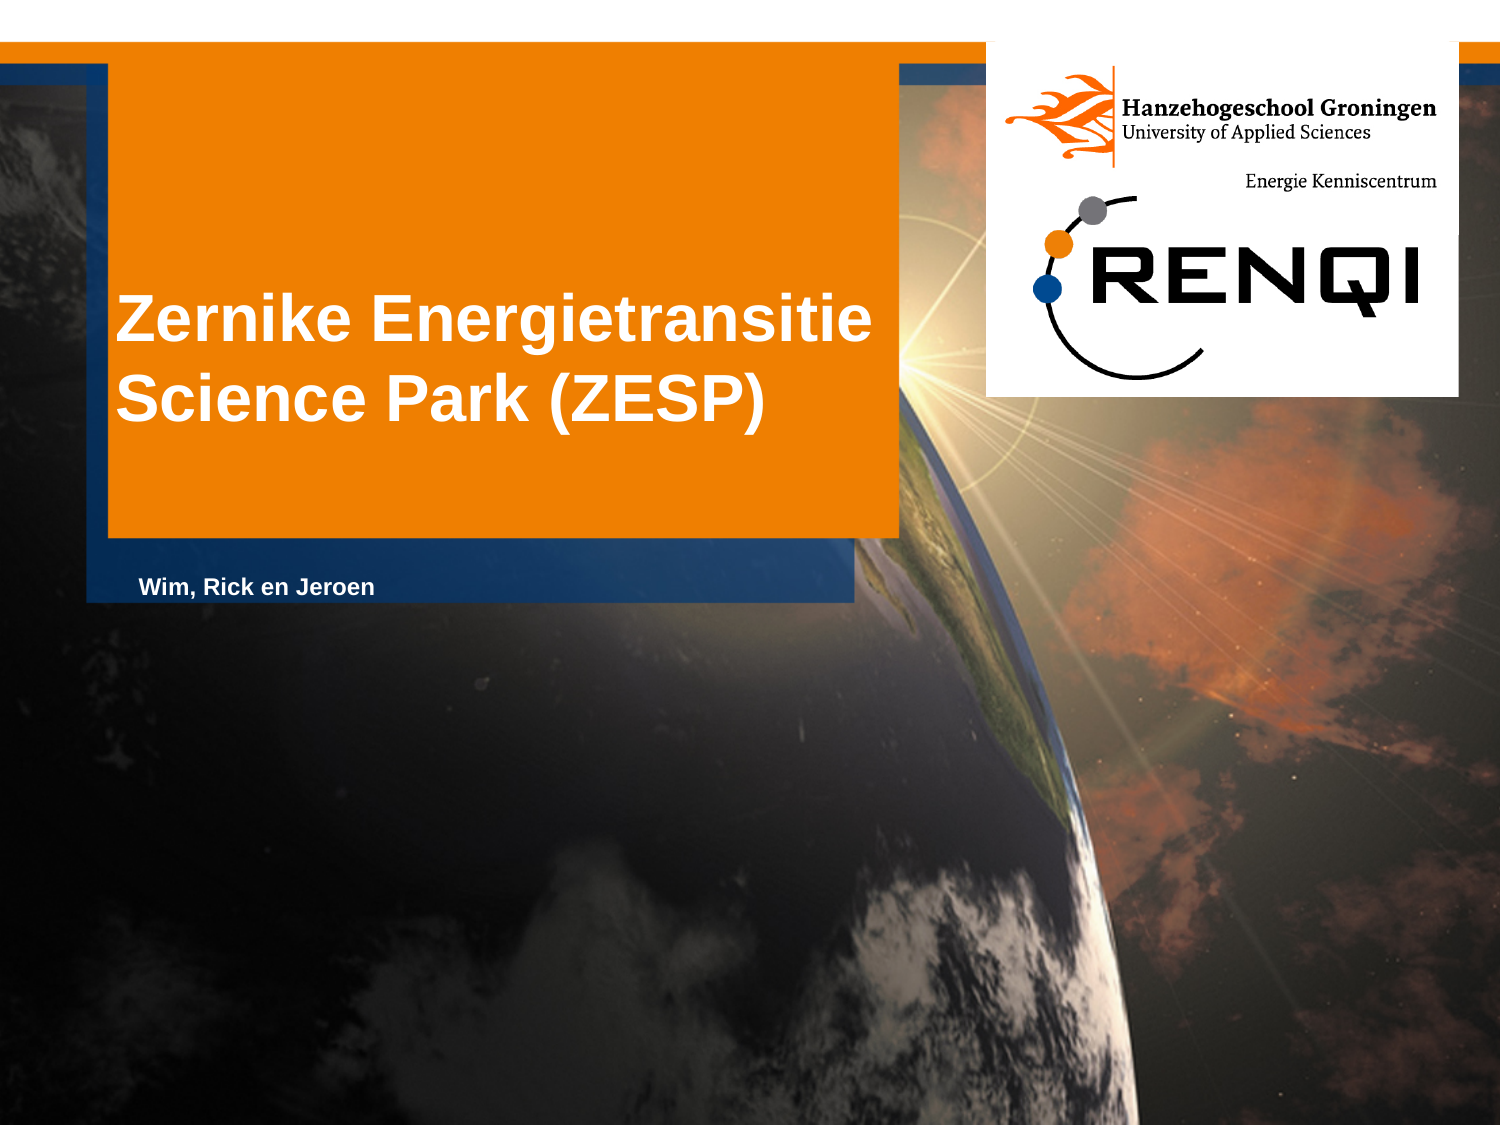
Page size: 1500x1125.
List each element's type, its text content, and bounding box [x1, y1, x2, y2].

title Zernike Energietransitie Science Park (ZESP) [100, 267, 899, 526]
picture [0, 0, 1500, 1125]
text_box [986, 244, 1459, 397]
text_box Wim, Rick en Jeroen [123, 536, 838, 622]
